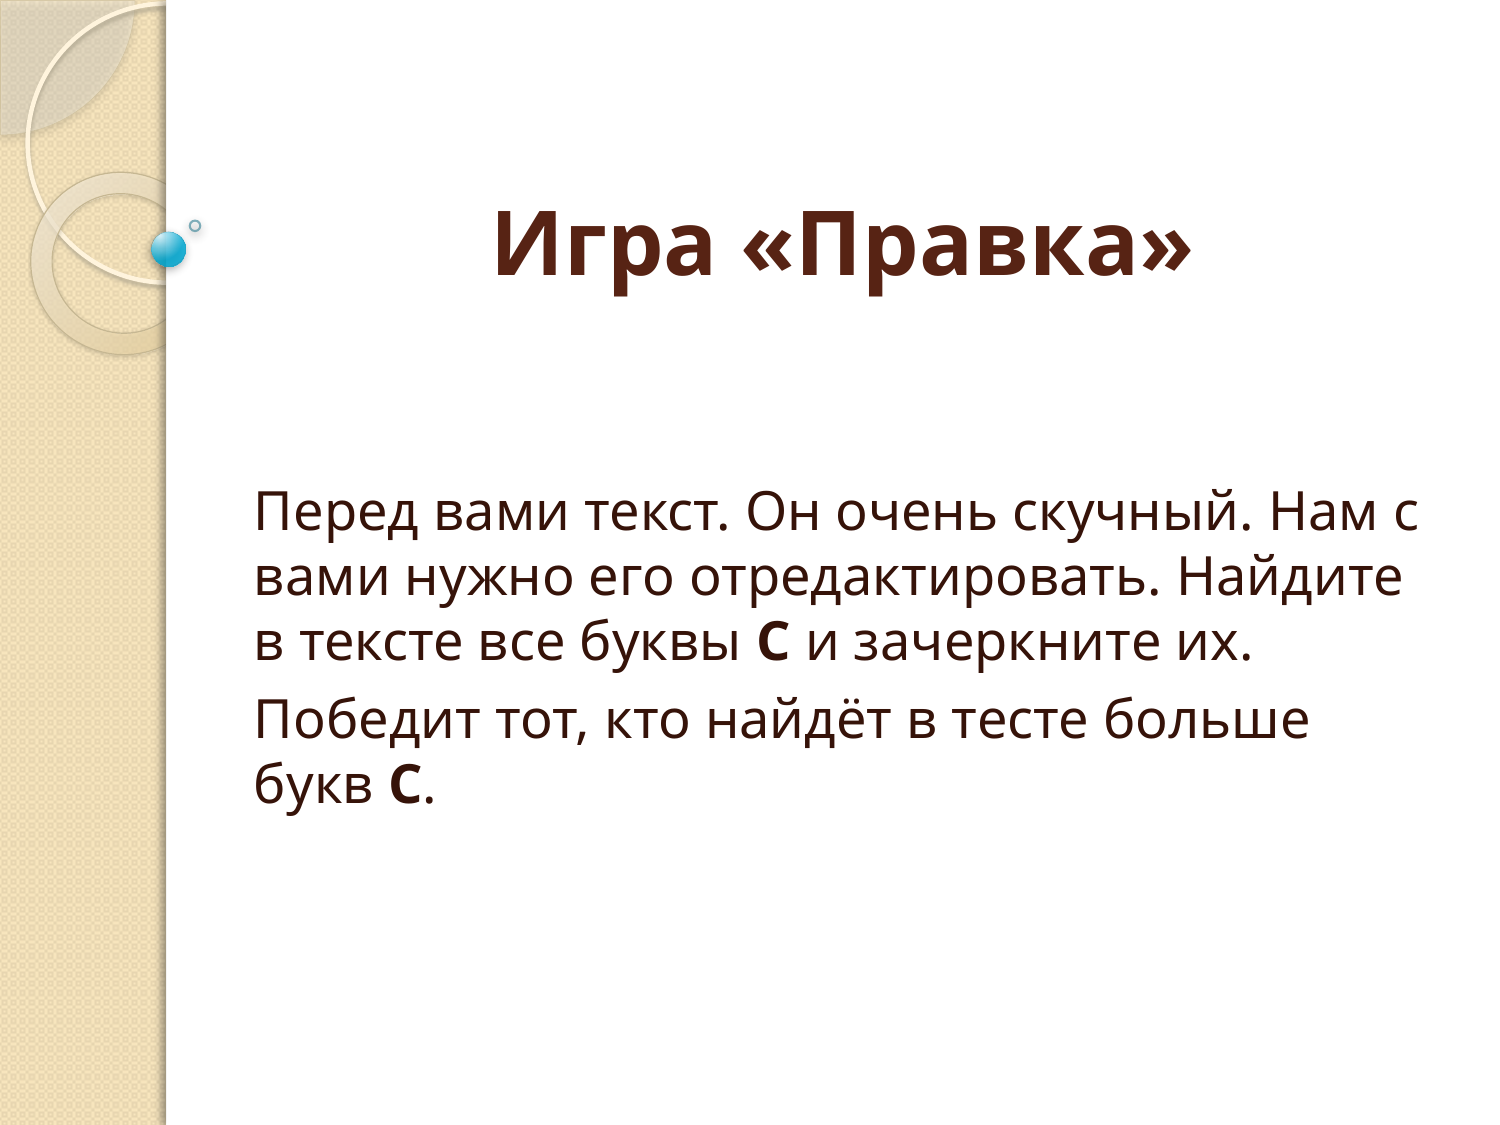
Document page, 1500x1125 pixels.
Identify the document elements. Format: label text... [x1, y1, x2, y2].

title Игра «Правка» [234, 59, 1450, 301]
subtitle Перед вами текст. Он очень скучный. Нам с вами нужно его отредактировать. Найдите в тексте все буквы С и зачеркните их. Победит тот, кто найдёт в тесте больше букв С. [234, 398, 1450, 832]
